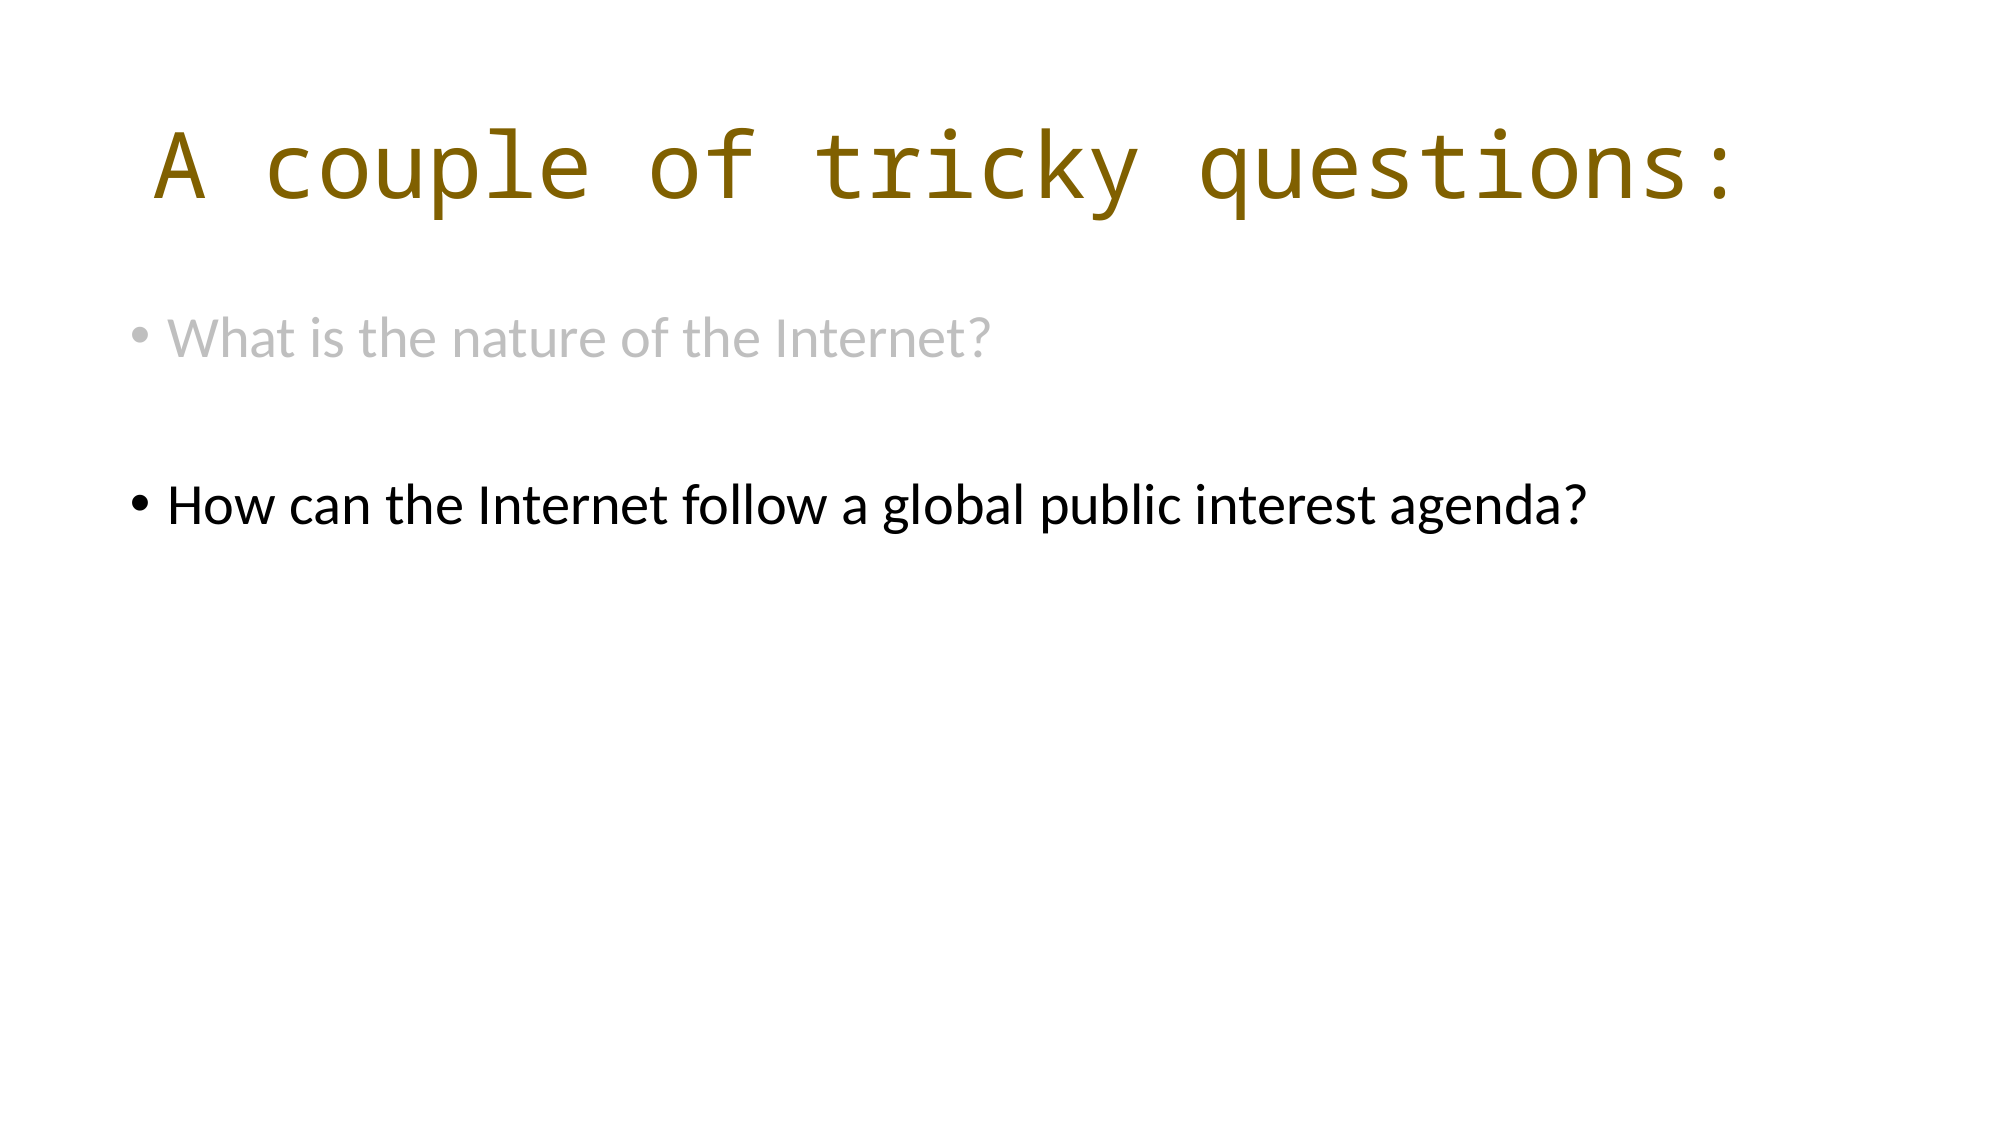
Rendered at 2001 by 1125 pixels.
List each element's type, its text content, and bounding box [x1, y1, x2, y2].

text_box What is the nature of the Internet? How can the Internet follow a global public interest agenda? [115, 299, 1805, 1014]
title A couple of tricky questions: [137, 59, 1863, 278]
